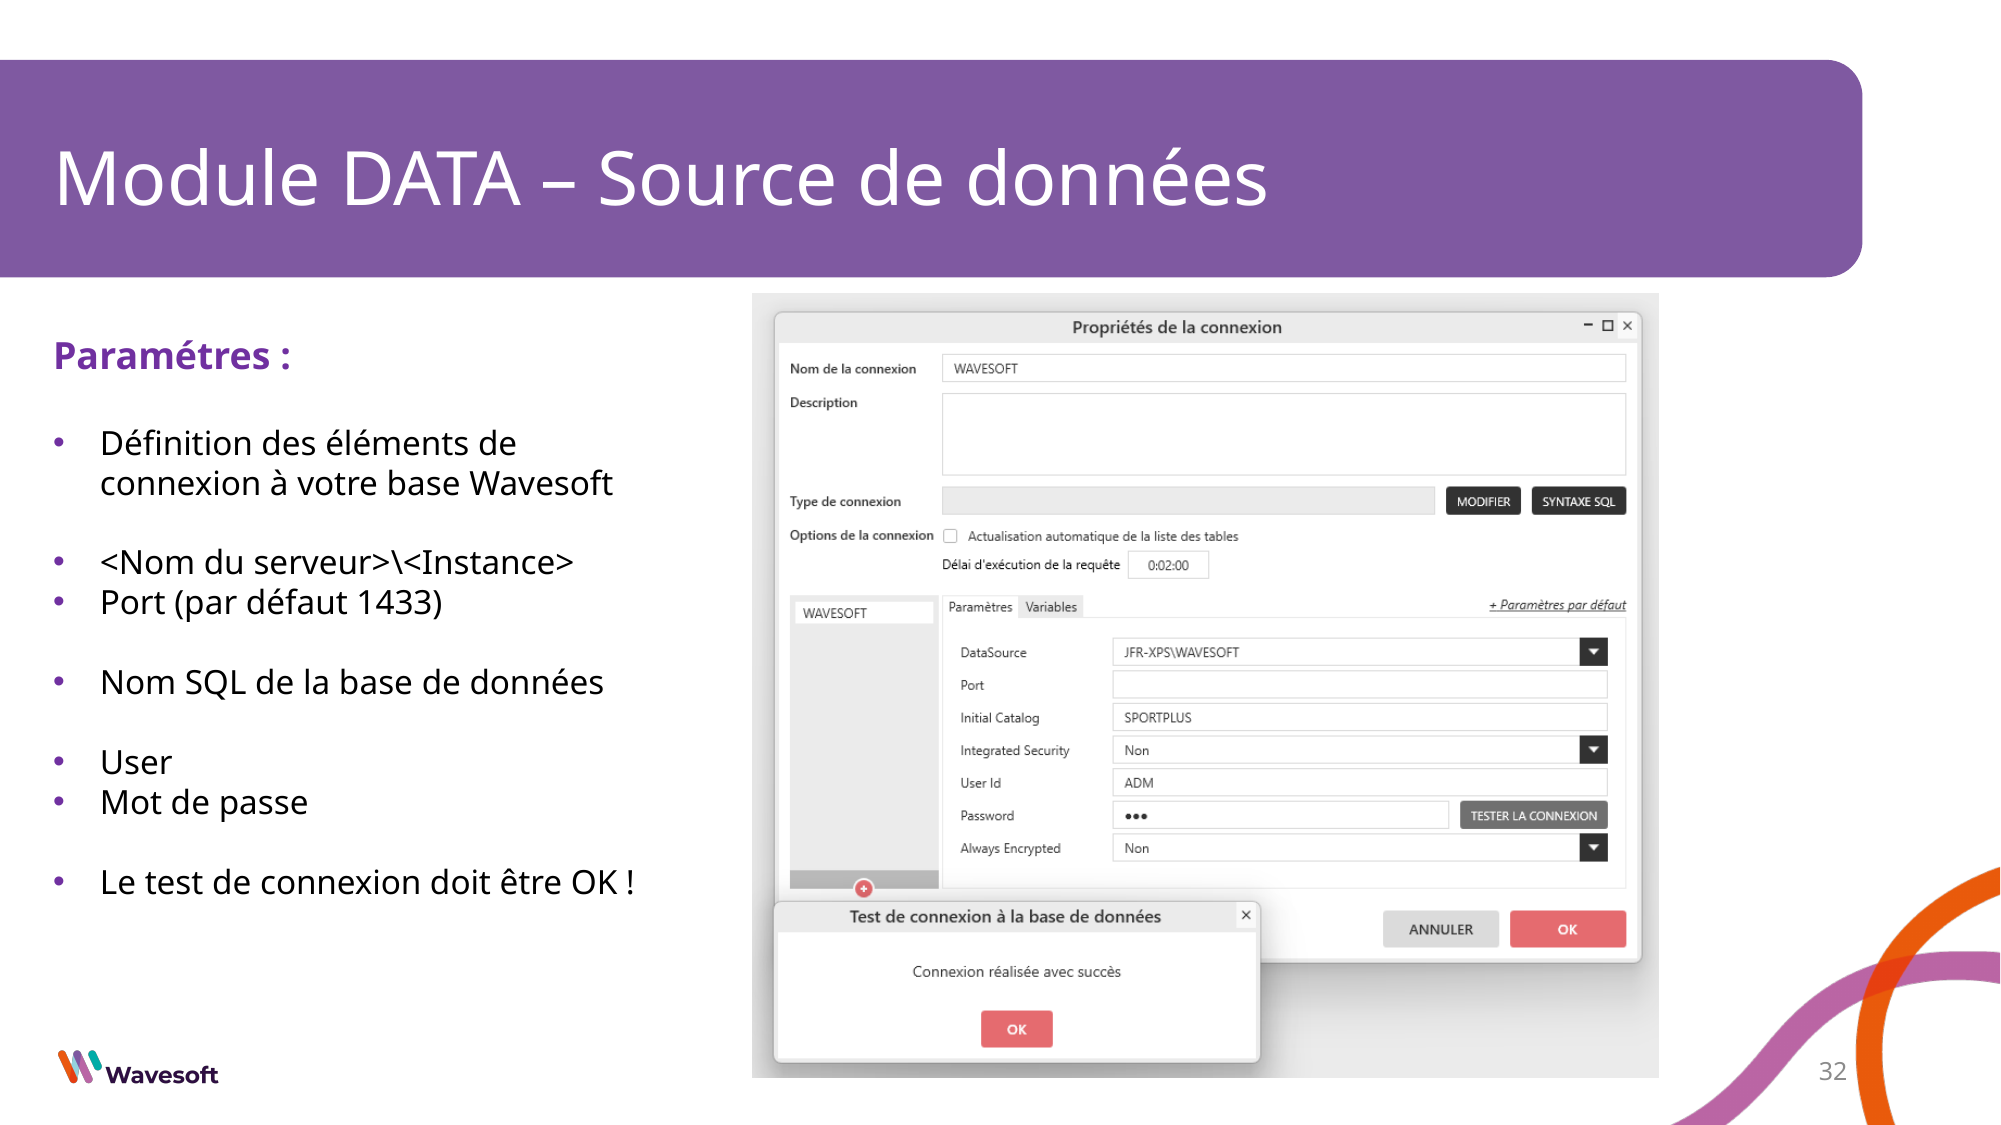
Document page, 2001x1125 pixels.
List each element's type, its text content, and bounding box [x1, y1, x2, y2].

picture [38, 1031, 237, 1103]
title Module DATA – Source de données [38, 108, 1764, 230]
text_box Paramétres : Définition des éléments de connexion à votre base Wavesoft <Nom du serveur>\<Instance> Port (par défaut 1433) Nom SQL de la base de données User Mot de passe Le test de connexion doit être OK ! [38, 324, 671, 909]
picture [752, 293, 1659, 1078]
picture [1660, 859, 2001, 1125]
slide_number 32 [1412, 1042, 1863, 1103]
